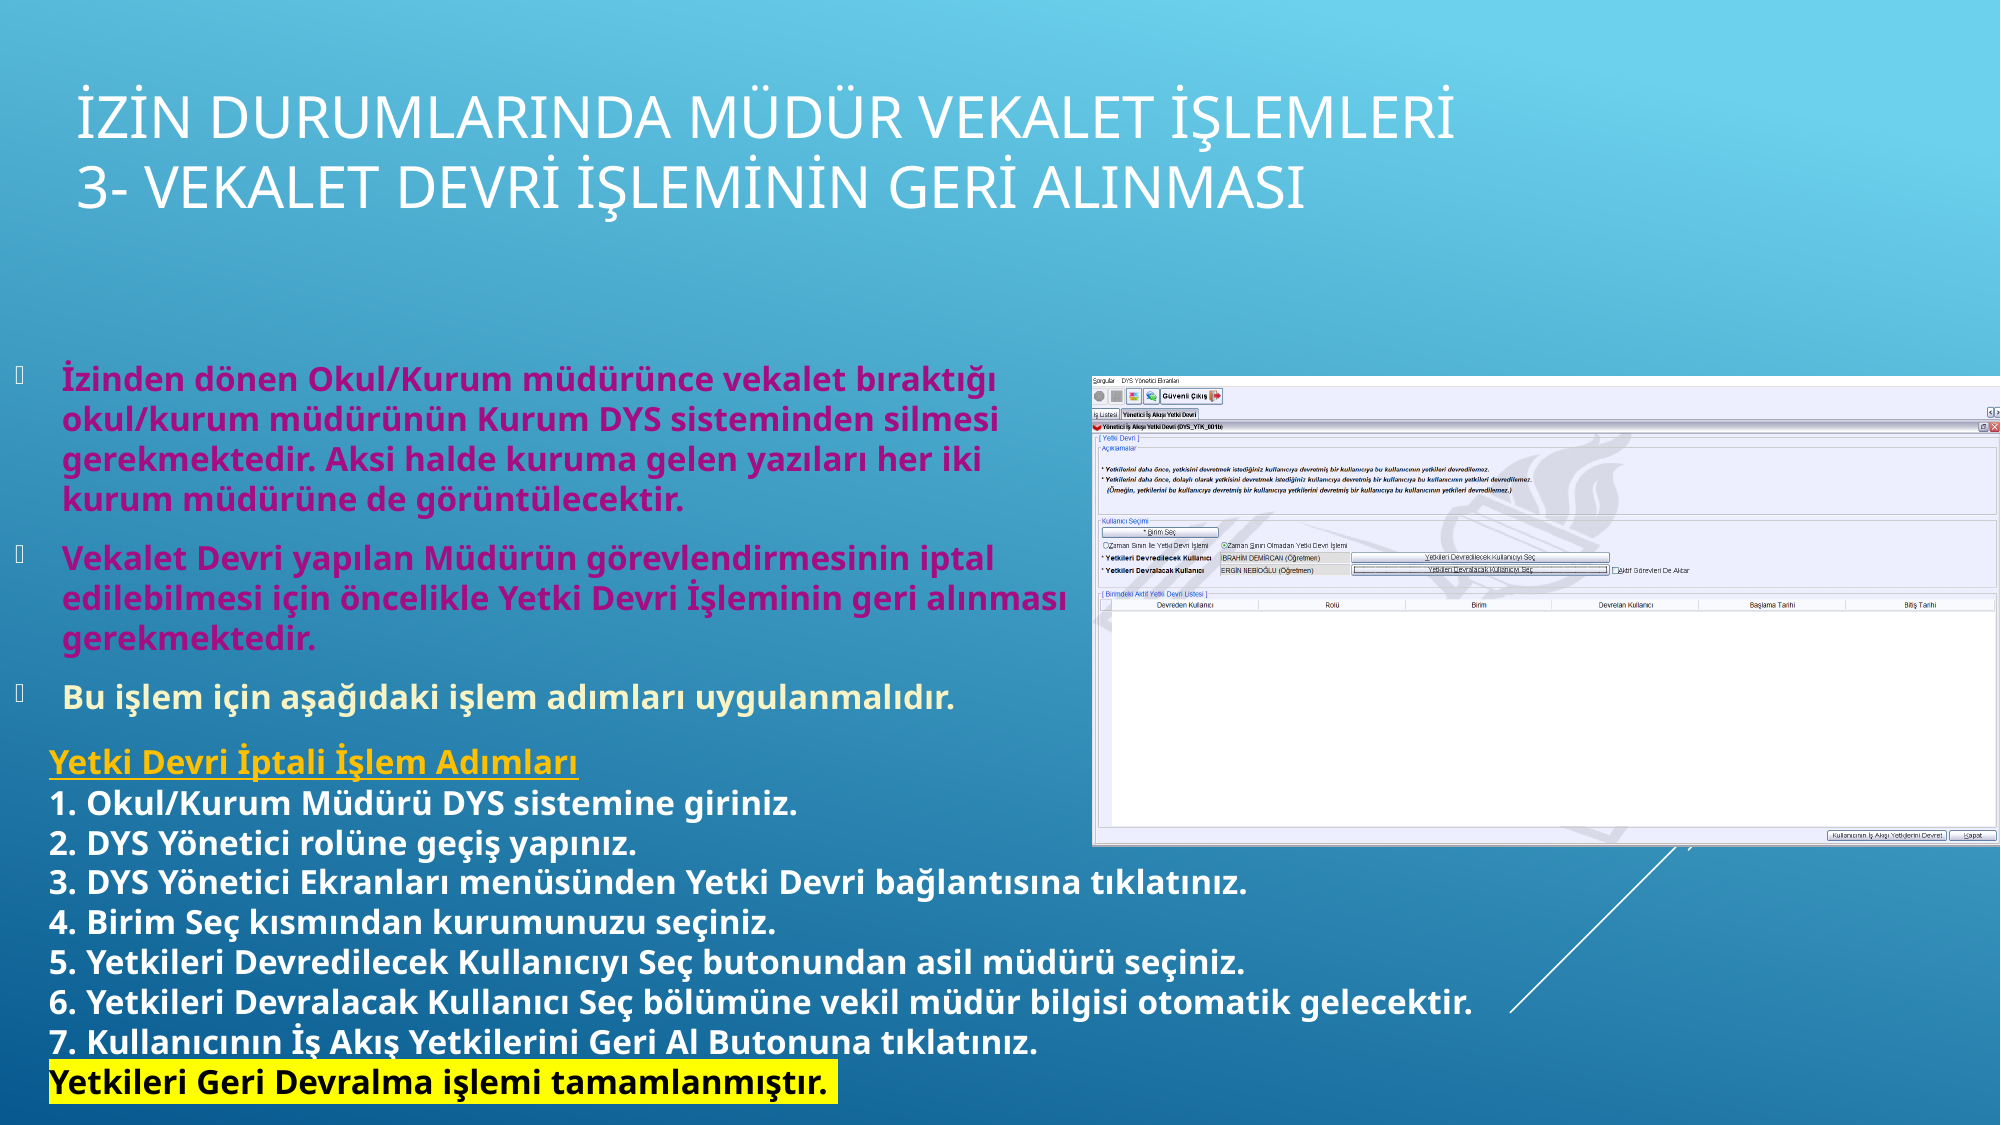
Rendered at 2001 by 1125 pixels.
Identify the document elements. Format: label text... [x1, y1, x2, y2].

list İzinden dönen Okul/Kurum müdürünce vekalet bıraktığı okul/kurum müdürünün Kurum DYS sisteminden silmesi gerekmektedir. Aksi halde kuruma gelen yazıları her iki kurum müdürüne de görüntülecektir. Vekalet Devri yapılan Müdürün görevlendirmesinin iptal edilebilmesi için öncelikle Yetki Devri İşleminin geri alınması gerekmektedir. Bu işlem için aşağıdaki işlem adımları uygulanmalıdır. [0, 402, 1092, 732]
text_box Yetki Devri İptali İşlem Adımları Okul/Kurum Müdürü DYS sistemine giriniz. DYS Yönetici rolüne geçiş yapınız. DYS Yönetici Ekranları menüsünden Yetki Devri bağlantısına tıklatınız. Birim Seç kısmından kurumunuzu seçiniz. Yetkileri Devredilecek Kullanıcıyı Seç butonundan asil müdürü seçiniz. Yetkileri Devralacak Kullanıcı Seç bölümüne vekil müdür bilgisi otomatik gelecektir. Kullanıcının İş Akış Yetkilerini Geri Al Butonuna tıklatınız. Yetkileri Geri Devralma işlemi tamamlanmıştır. [34, 734, 2000, 1109]
title İZİN DURUMLARINDA MÜDÜR VEKALET İŞLEMLERİ 3- Vekalet Devri İşleminin Geri Alınması [61, 70, 1797, 230]
picture [1092, 375, 2000, 848]
